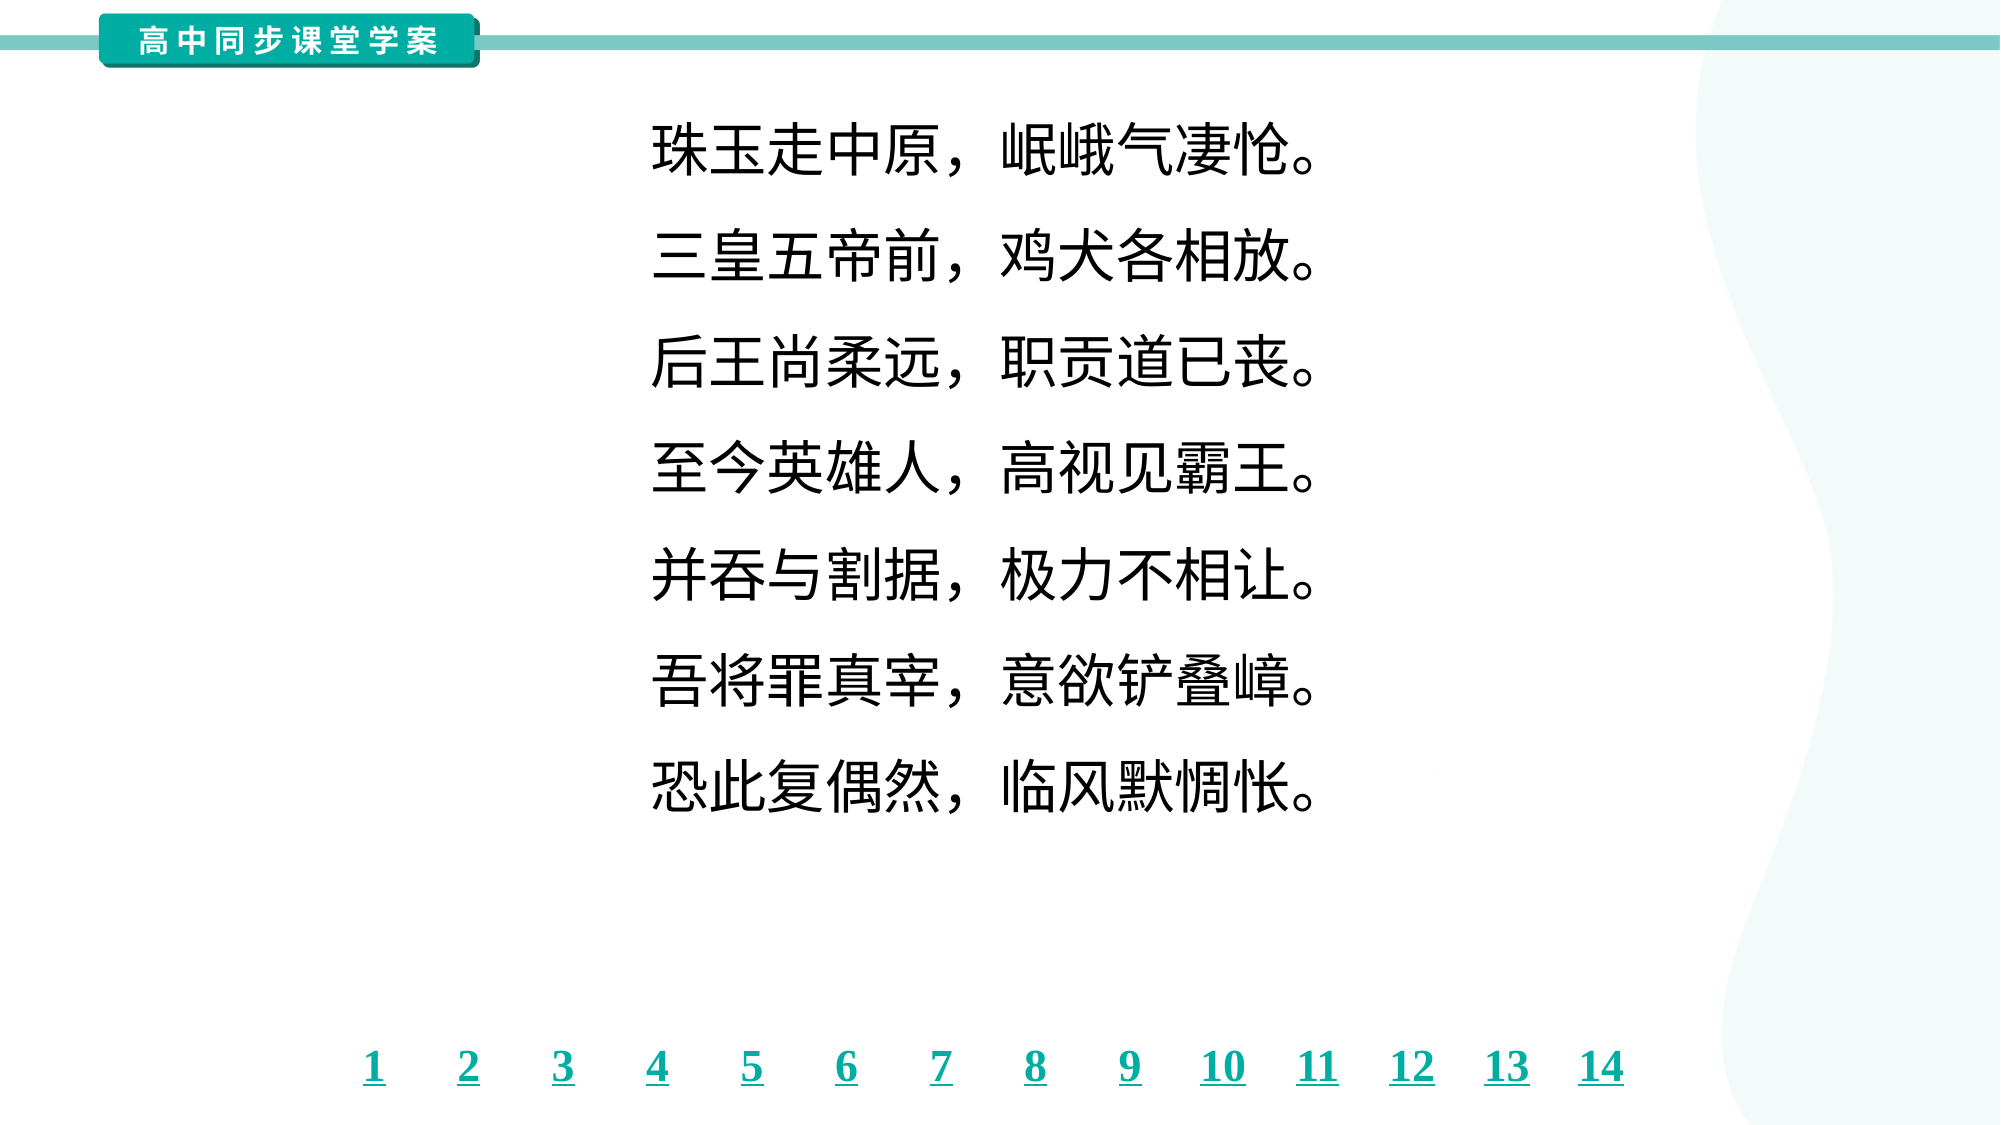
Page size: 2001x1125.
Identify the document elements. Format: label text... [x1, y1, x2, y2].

picture [0, 0, 2000, 1125]
text_box 珠玉走中原，岷峨气凄怆。 三皇五帝前，鸡犬各相放。 后王尚柔远，职贡道已丧。 至今英雄人，高视见霸王。 并吞与割据，极力不相让。 吾将罪真宰，意欲铲叠嶂。 恐此复偶然，临风默惆怅。 ［注］①剑门：在今四川剑阁东北大剑山和小剑山之间，古时是 四川北部交通要塞。②崇墉：高的城墙，形容两崖。#1.2 [100, 76, 1899, 1018]
